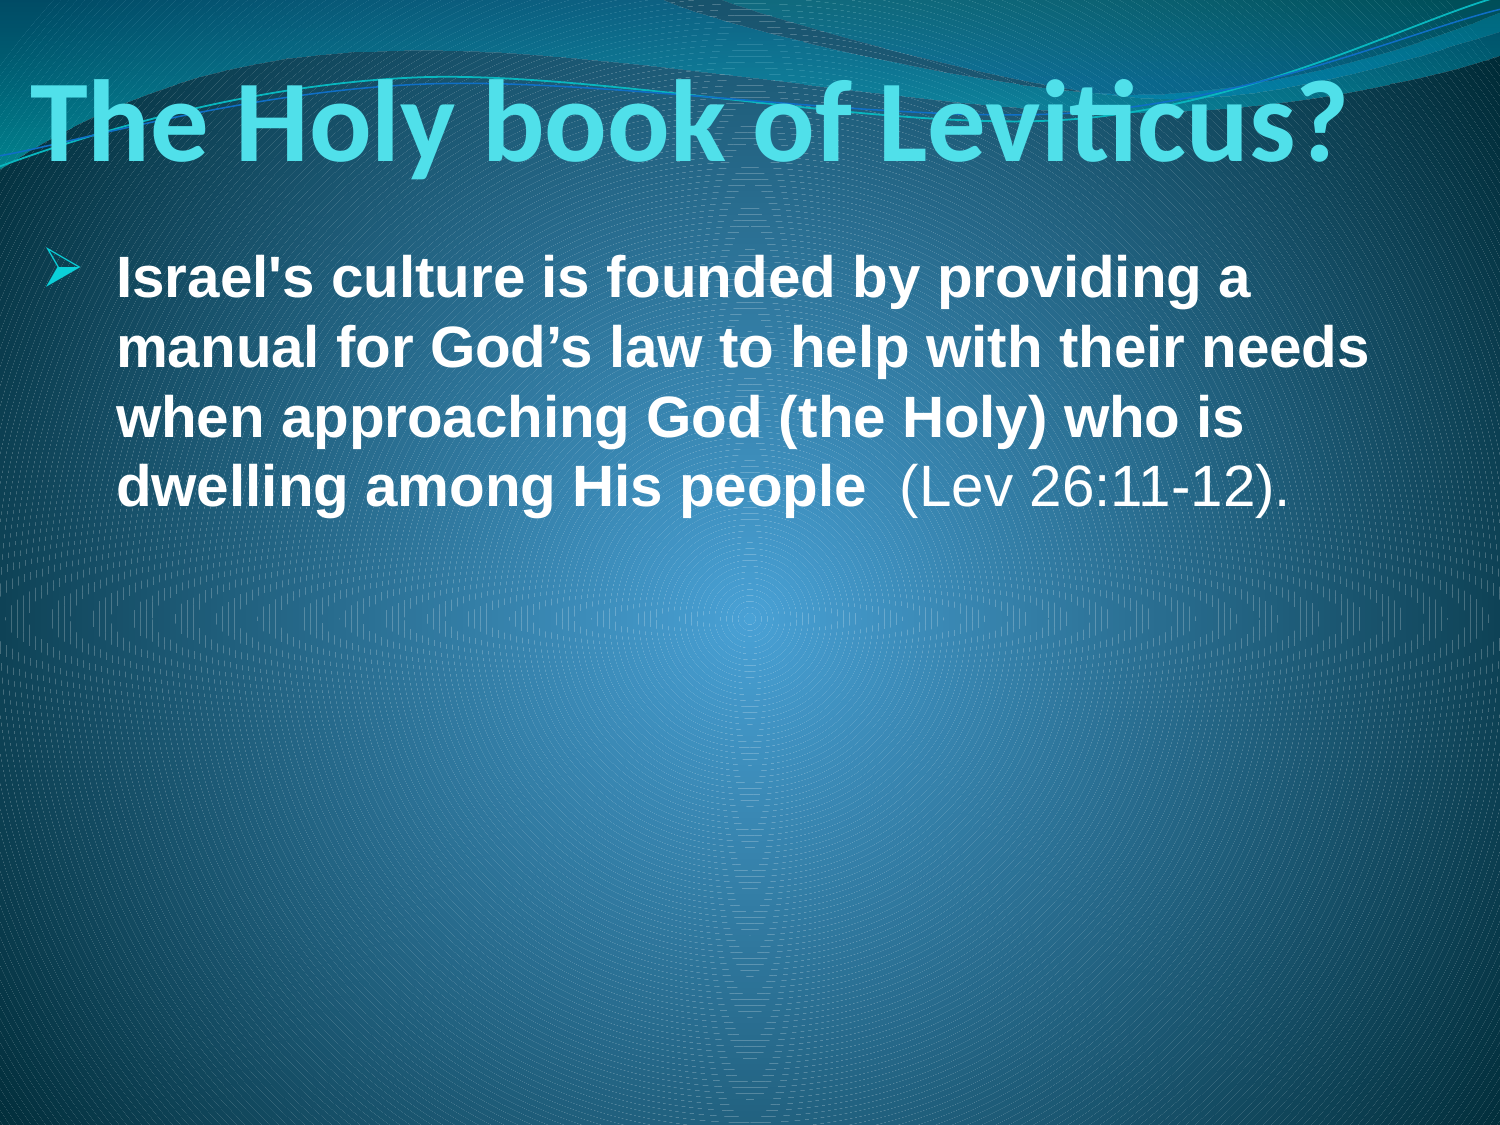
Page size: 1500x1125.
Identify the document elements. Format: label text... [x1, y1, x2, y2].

subtitle Israel's culture is founded by providing a manual for God’s law to help with their needs when approaching God (the Holy) who is dwelling among His people (Lev 26:11-12). [41, 231, 1447, 1106]
title The Holy book of Leviticus? [0, 0, 1424, 185]
